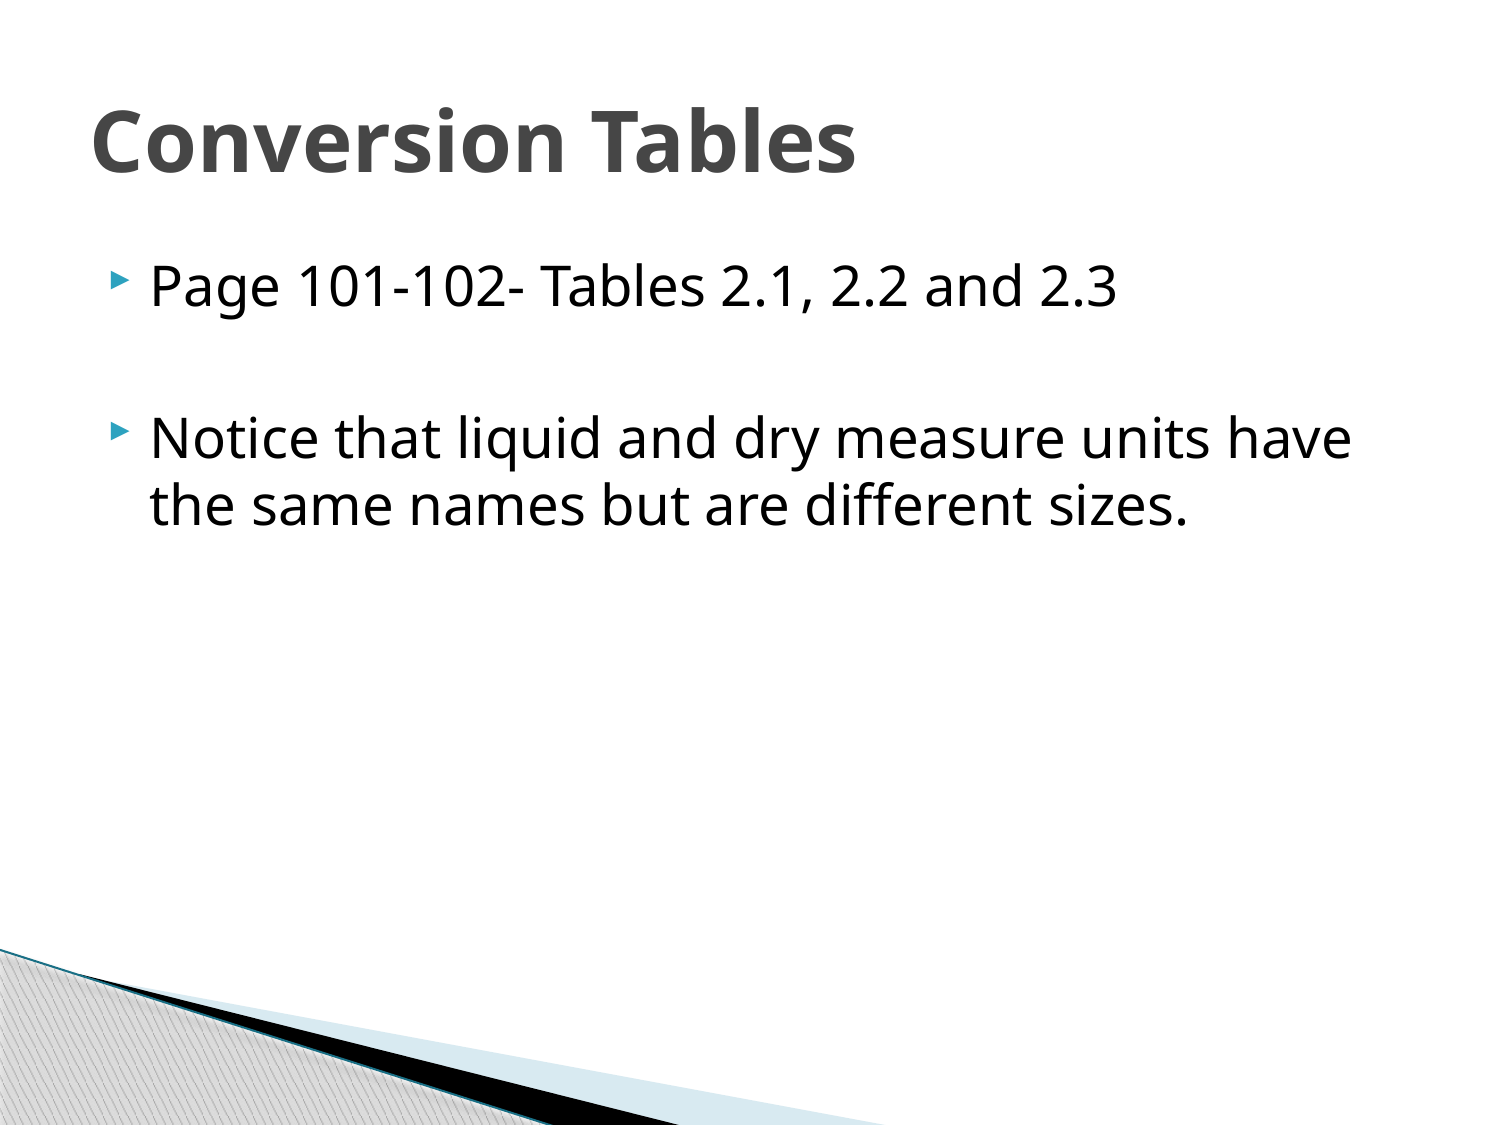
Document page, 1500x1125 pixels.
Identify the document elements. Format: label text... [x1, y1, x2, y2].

title Conversion Tables [75, 45, 1425, 233]
list Page 101-102- Tables 2.1, 2.2 and 2.3 Notice that liquid and dry measure units have the same names but are different sizes. [75, 243, 1425, 986]
